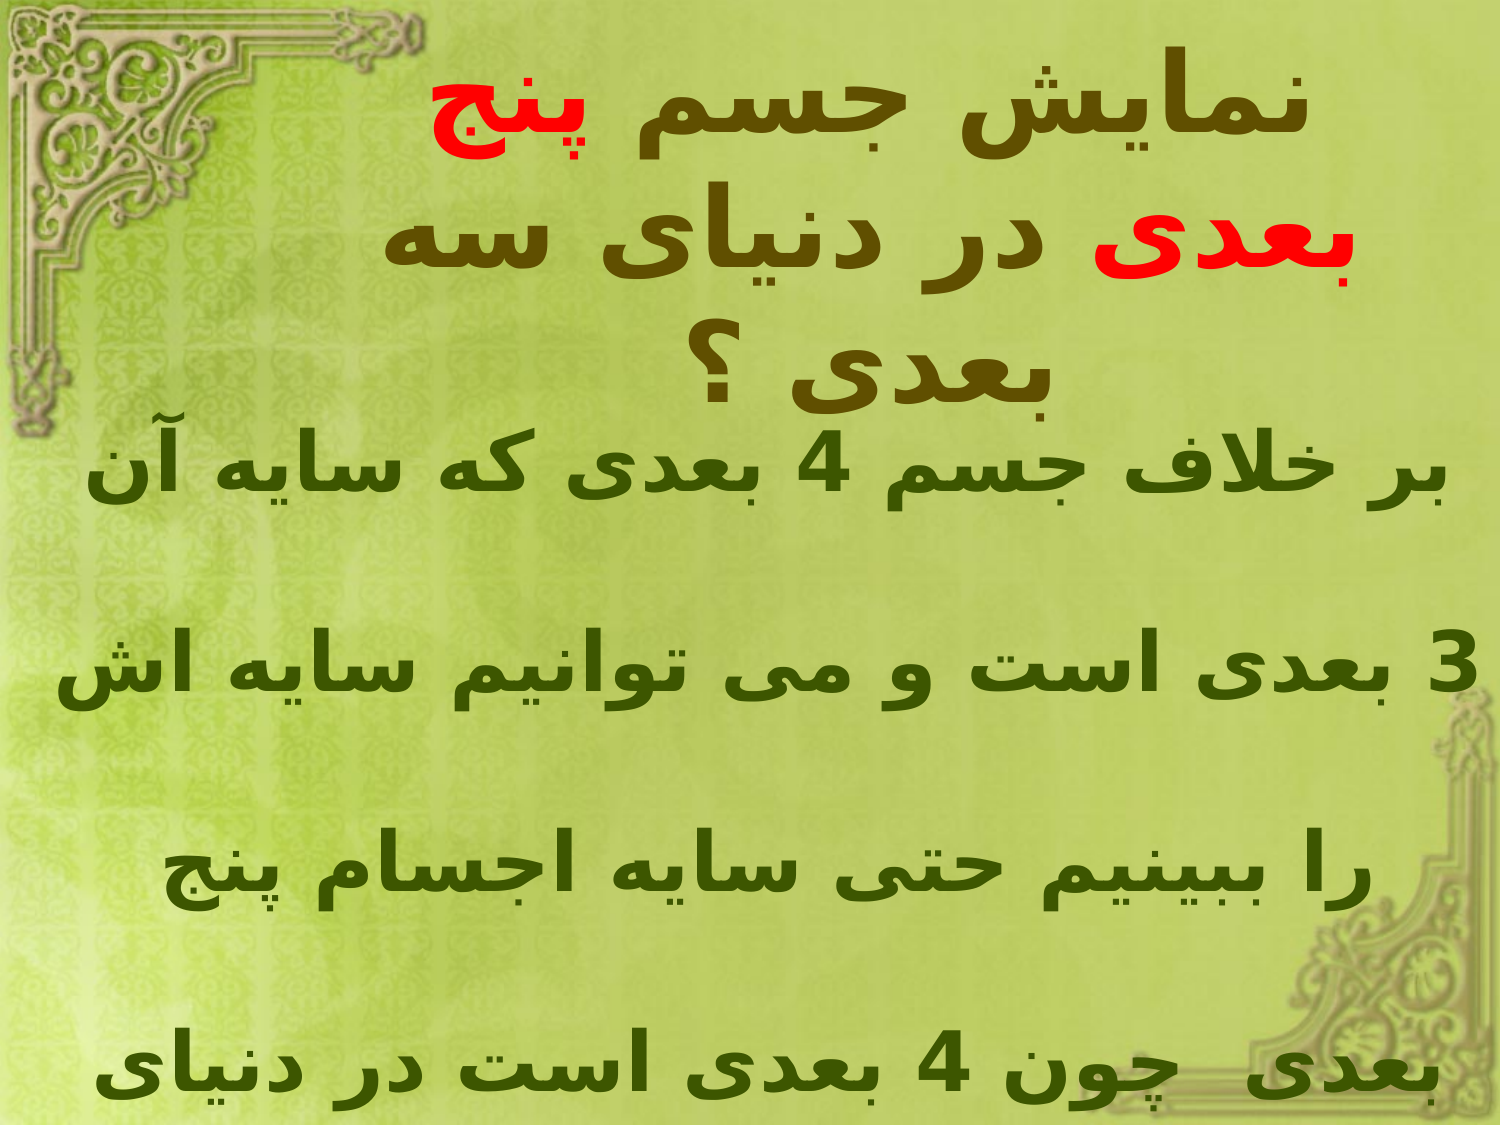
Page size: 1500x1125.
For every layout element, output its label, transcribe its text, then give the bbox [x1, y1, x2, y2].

picture [0, 0, 1500, 1125]
text_box نمایش جسم پنج بعدی در دنیای سه بعدی ؟ [316, 12, 1425, 318]
text_box بر خلاف جسم 4 بعدی که سایه آن 3 بعدی است و می توانیم سایه اش را ببینیم حتی سایه اجسام پنج بعدی چون 4 بعدی است در دنیای ما قابل مشاهده نیستند. [37, 300, 1500, 1125]
